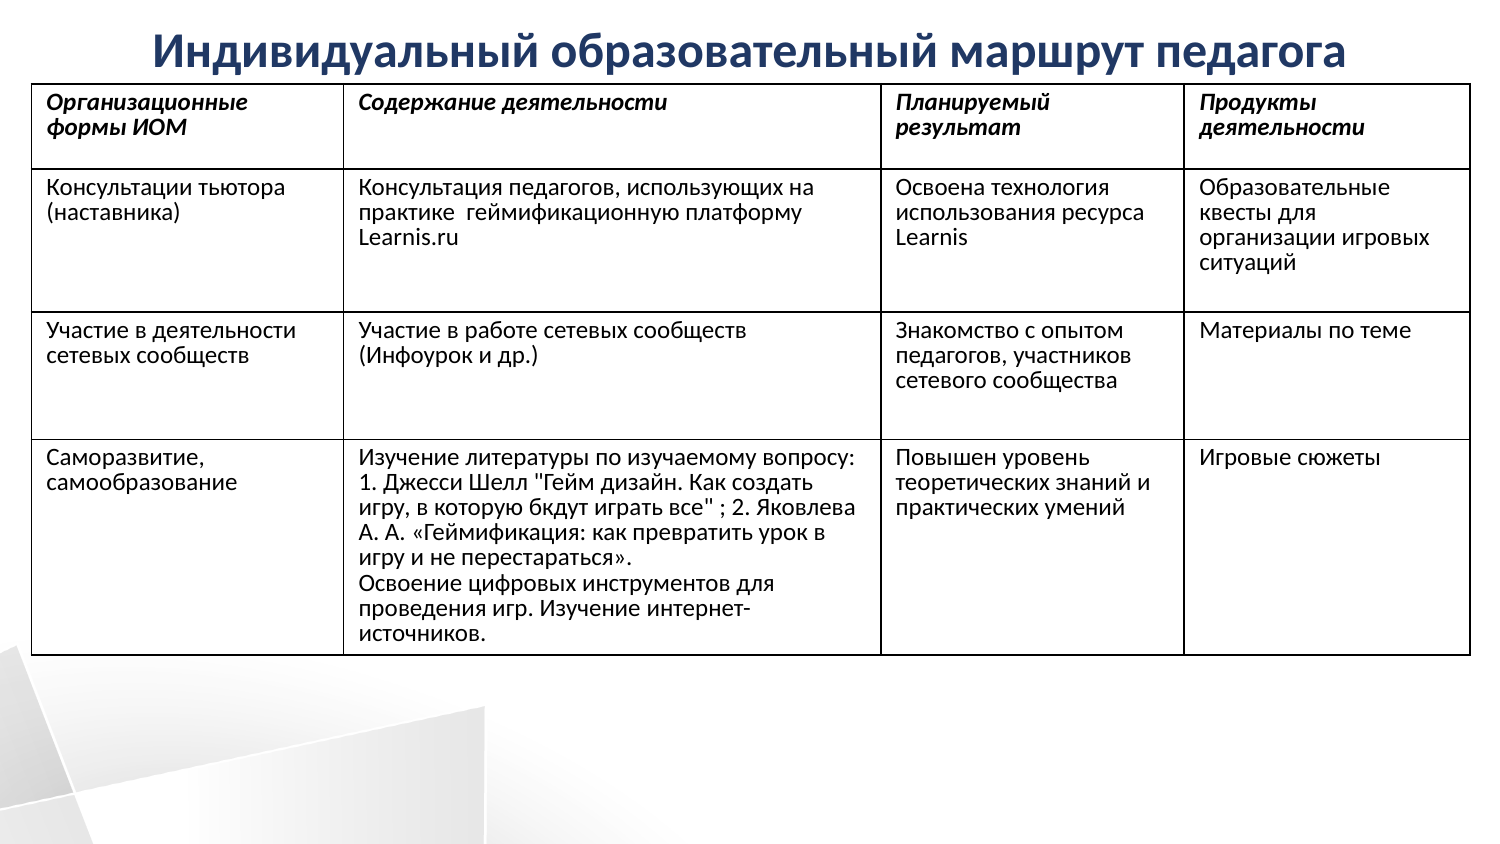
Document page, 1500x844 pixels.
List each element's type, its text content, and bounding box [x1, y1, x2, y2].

table_cell Саморазвитие, самообразование [32, 440, 343, 654]
table_cell Знакомство с опытом педагогов, участников сетевого сообщества [882, 313, 1183, 439]
table_cell Образовательные квесты для организации игровых ситуаций [1185, 170, 1469, 311]
table_cell Материалы по теме [1185, 313, 1469, 439]
table_cell Освоена технология использования ресурса Learnis [882, 170, 1183, 311]
table_header Планируемый результат [882, 85, 1183, 168]
title Индивидуальный образовательный маршрут педагога [102, 0, 1398, 83]
table_cell Игровые сюжеты [1185, 440, 1469, 654]
table_header Содержание деятельности [344, 85, 880, 168]
picture [0, 0, 1500, 844]
table_cell Участие в деятельности сетевых сообществ [32, 313, 343, 439]
table_header Организационные формы ИОМ [32, 85, 343, 168]
table_cell Повышен уровень теоретических знаний и практических умений [882, 440, 1183, 654]
table_cell Изучение литературы по изучаемому вопросу: 1. Джесси Шелл "Гейм дизайн. Как создать игру, в которую бкдут играть все" ; 2. Яковлева А. А. «Геймификация: как превратить урок в игру и не перестараться». Освоение цифровых инструментов для проведения игр. Изучение интернет-источников. [344, 440, 880, 654]
table_cell Участие в работе сетевых сообществ (Инфоурок и др.) [344, 313, 880, 439]
table_cell Консультация педагогов, использующих на практике геймификационную платформу Learnis.ru [344, 170, 880, 311]
table_cell Консультации тьютора (наставника) [32, 170, 343, 311]
table_header Продукты деятельности [1185, 85, 1469, 168]
